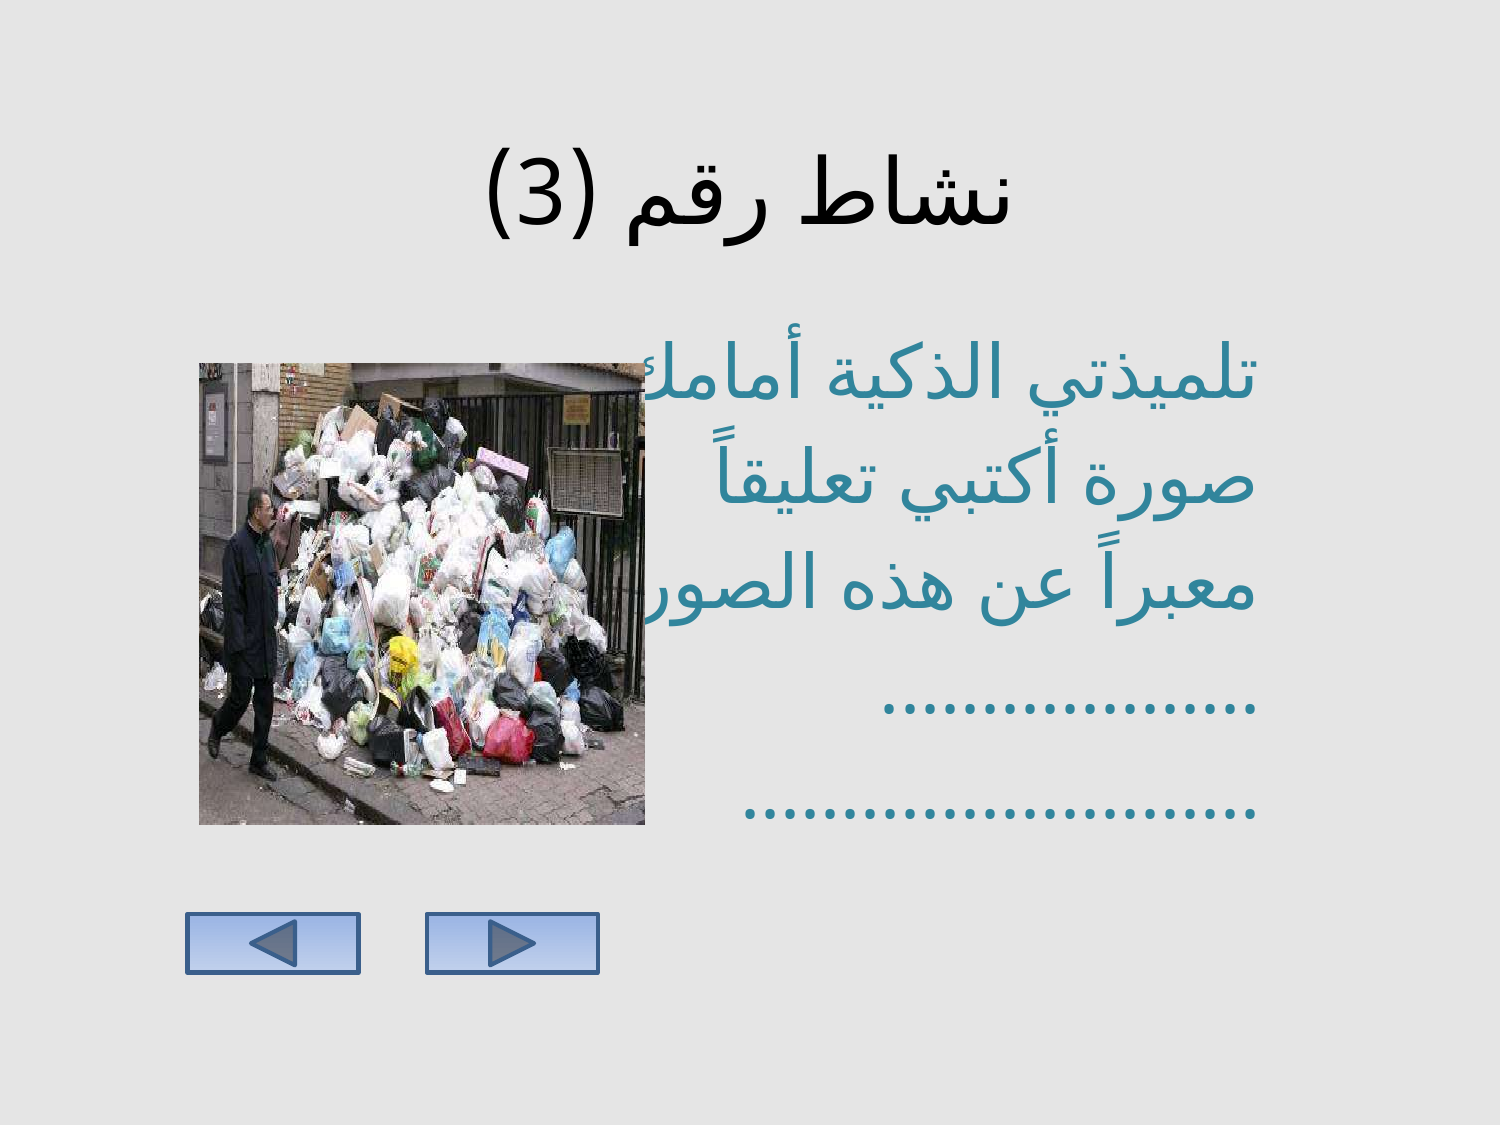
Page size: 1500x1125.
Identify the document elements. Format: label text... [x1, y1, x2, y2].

title نشاط رقم (3) [112, 82, 1388, 293]
picture [198, 363, 645, 826]
subtitle تلميذتي الذكية أمامك صورة أكتبي تعليقاً معبراً عن هذه الصورة ................... .......................... [225, 316, 1275, 925]
text_box [185, 912, 361, 975]
text_box [425, 912, 600, 975]
